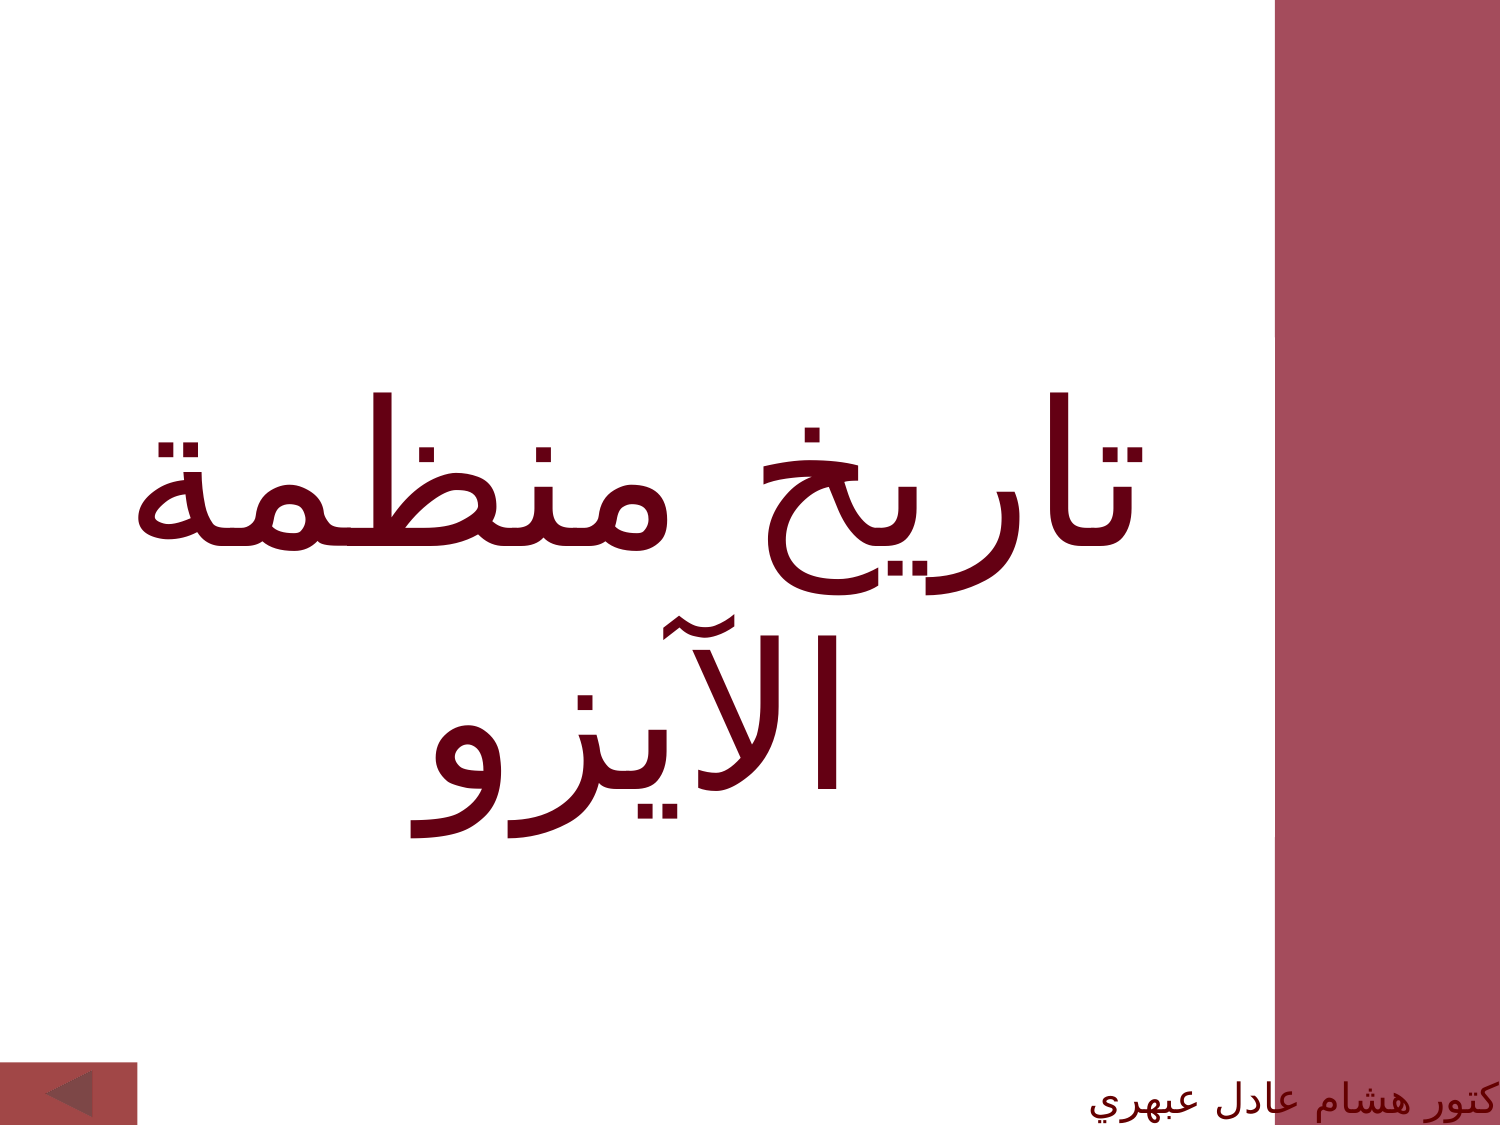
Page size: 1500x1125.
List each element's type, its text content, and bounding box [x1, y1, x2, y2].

text_box [0, 1060, 140, 1125]
text_box الدكتور هشام عادل عبهري [1073, 1064, 1500, 1125]
text_box [1273, 0, 1500, 1064]
text_box تاريخ منظمة الآيزو [0, 337, 1275, 838]
